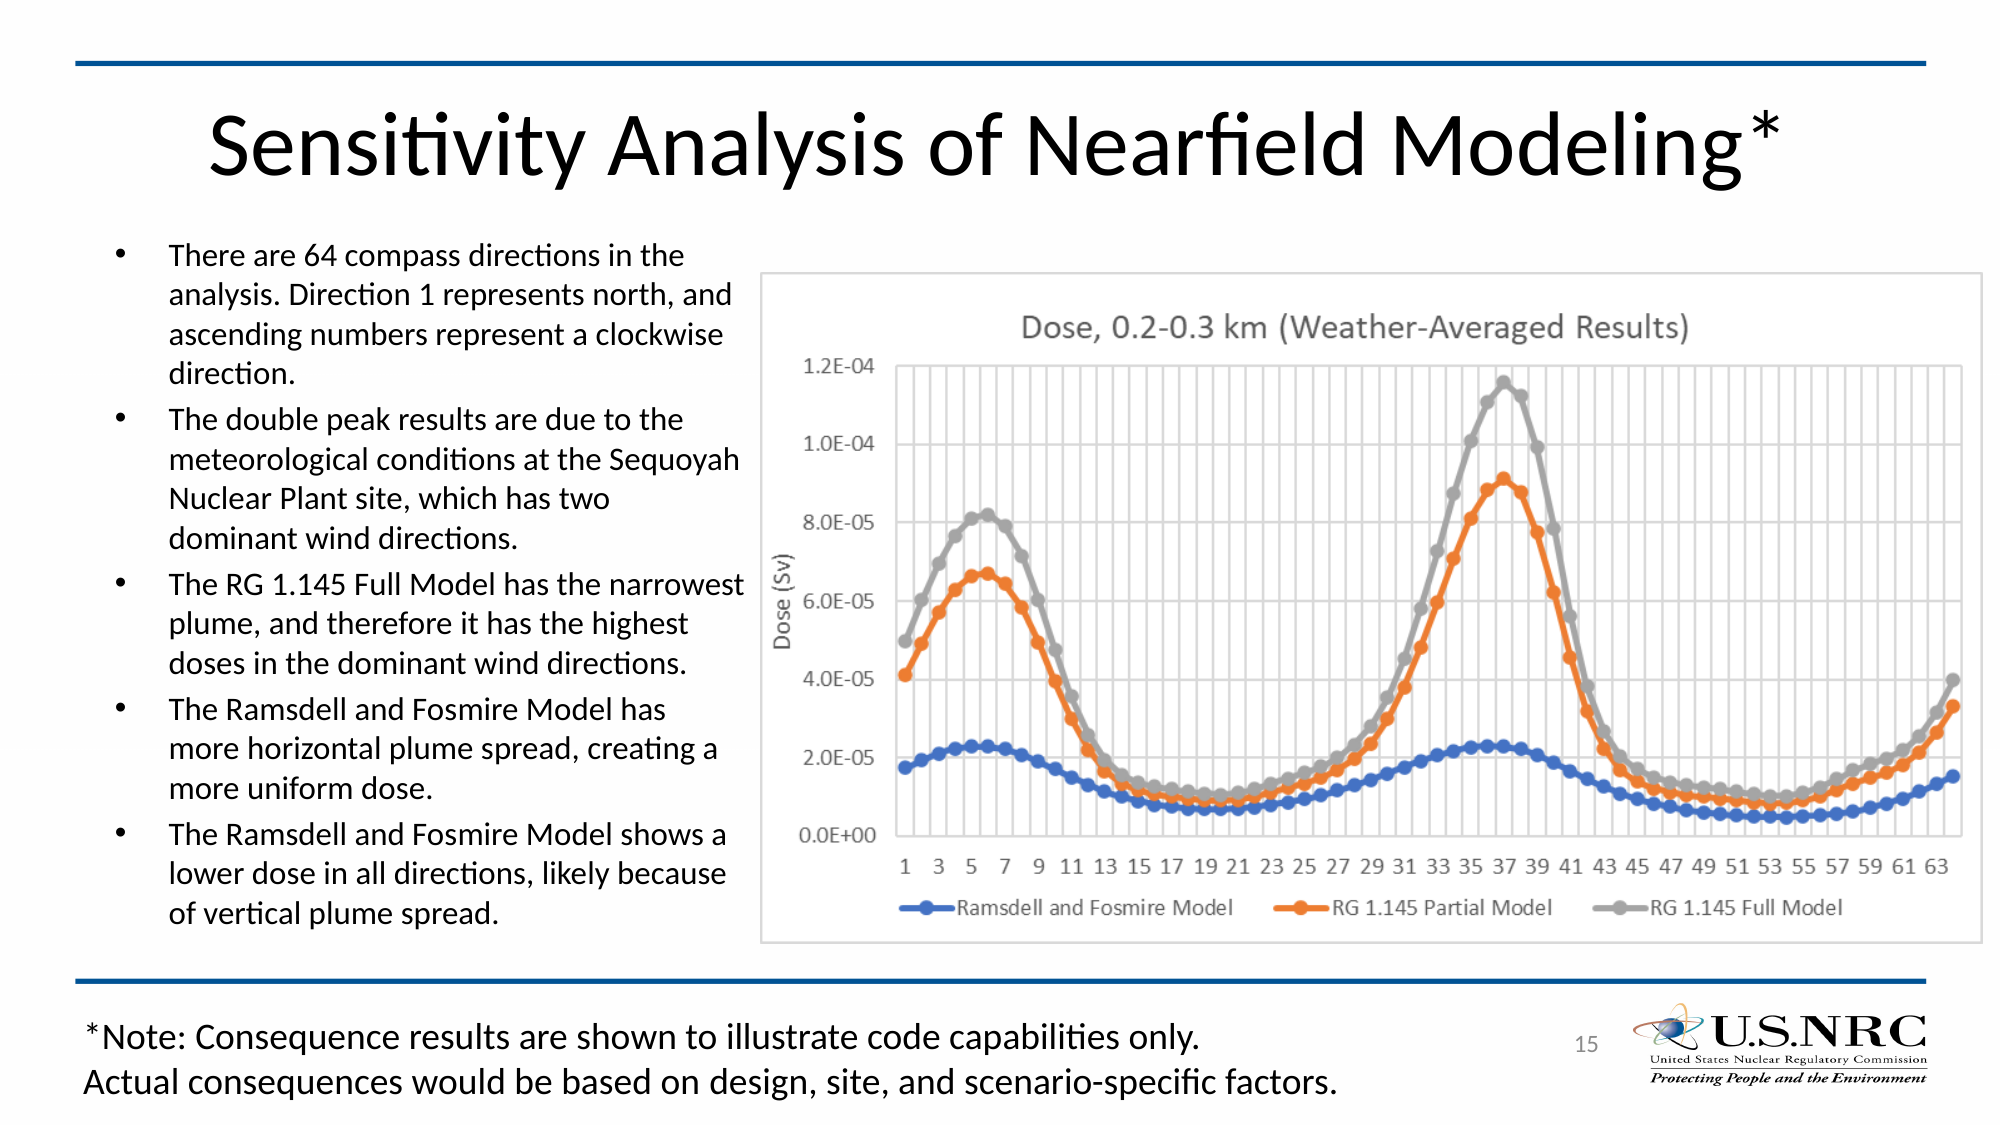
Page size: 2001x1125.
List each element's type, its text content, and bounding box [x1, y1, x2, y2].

picture [0, 0, 2001, 1125]
slide_number 15 [1505, 1012, 1615, 1073]
text_box *Note: Consequence results are shown to illustrate code capabilities only. Actual consequences would be based on design, site, and scenario-specific factors. [68, 1004, 1505, 1110]
title Sensitivity Analysis of Nearfield Modeling* [99, 45, 1900, 233]
list There are 64 compass directions in the analysis. Direction 1 represents north, and ascending numbers represent a clockwise direction. The double peak results are due to the meteorological conditions at the Sequoyah Nuclear Plant site, which has two dominant wind directions. The RG 1.145 Full Model has the narrowest plume, and therefore it has the highest doses in the dominant wind directions. The Ramsdell and Fosmire Model has more horizontal plume spread, creating a more uniform dose. The Ramsdell and Fosmire Model shows a lower dose in all directions, likely because of vertical plume spread. [99, 225, 761, 968]
